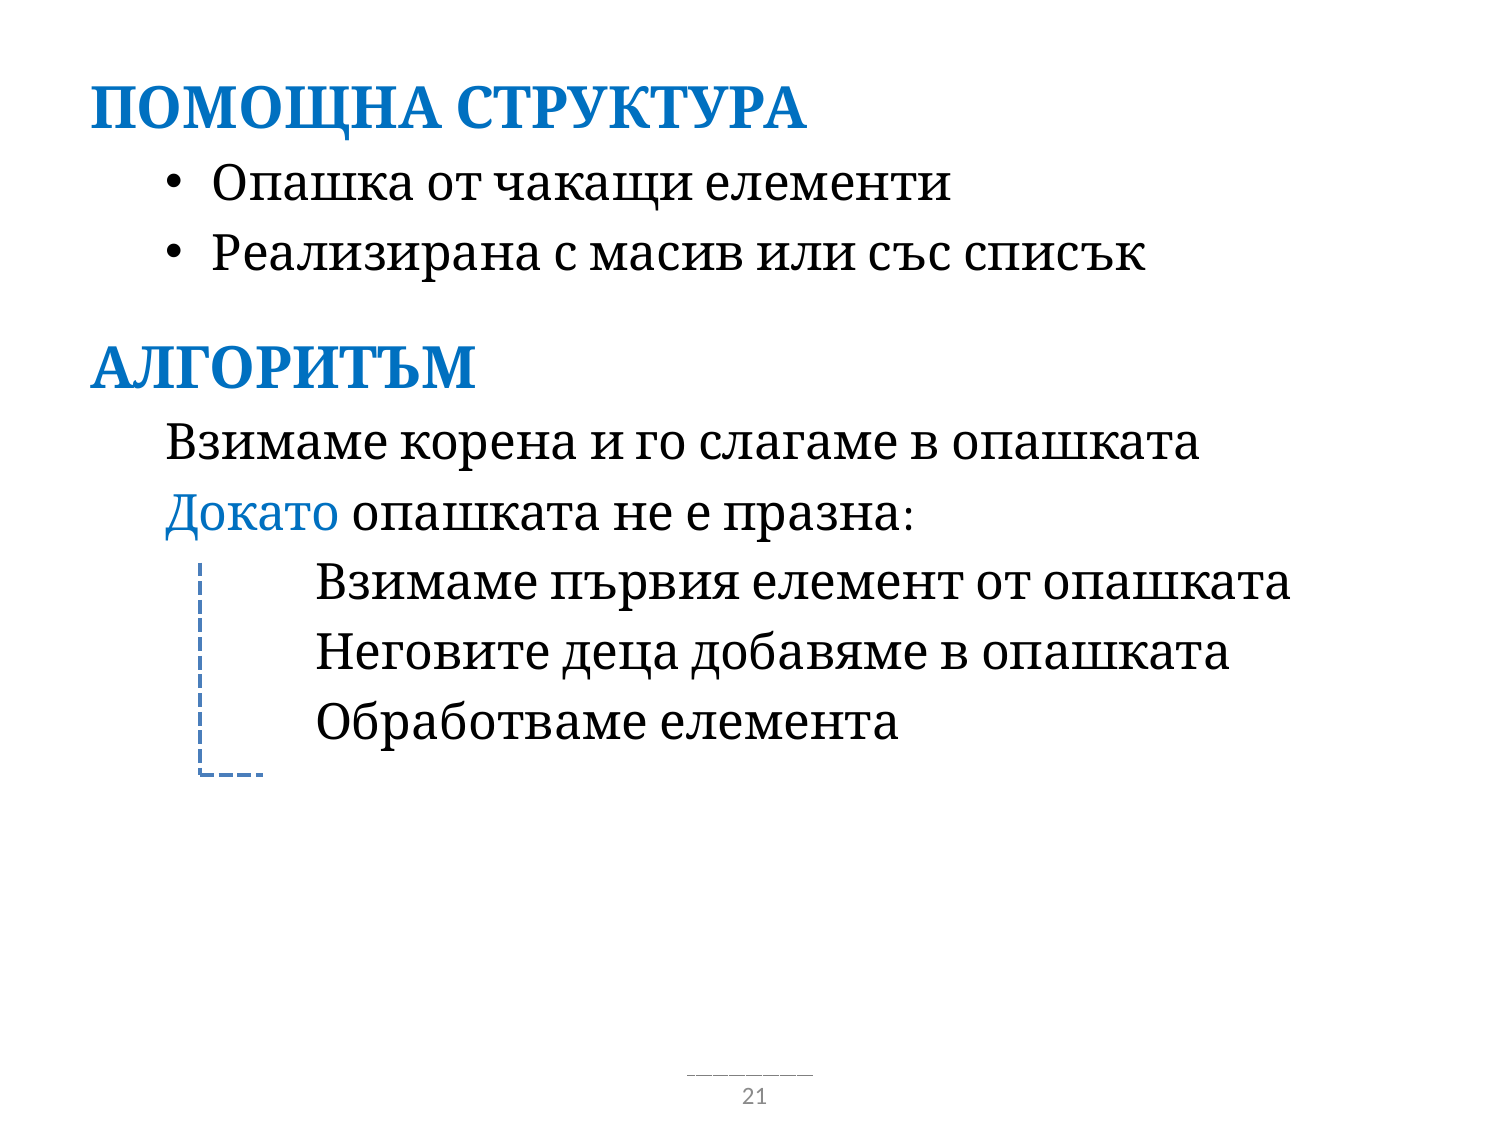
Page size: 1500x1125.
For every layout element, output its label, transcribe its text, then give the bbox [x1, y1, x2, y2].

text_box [199, 562, 263, 776]
slide_number 21 [579, 1065, 930, 1125]
list Помощна структура Опашка от чакащи елементи Реализирана с масив или със списък Алгоритъм Взимаме корена и го слагаме в опашката Докато опашката не е празна: Взимаме първия елемент от опашката Неговите деца добавяме в опашката Обработваме елемента [75, 62, 1450, 1063]
